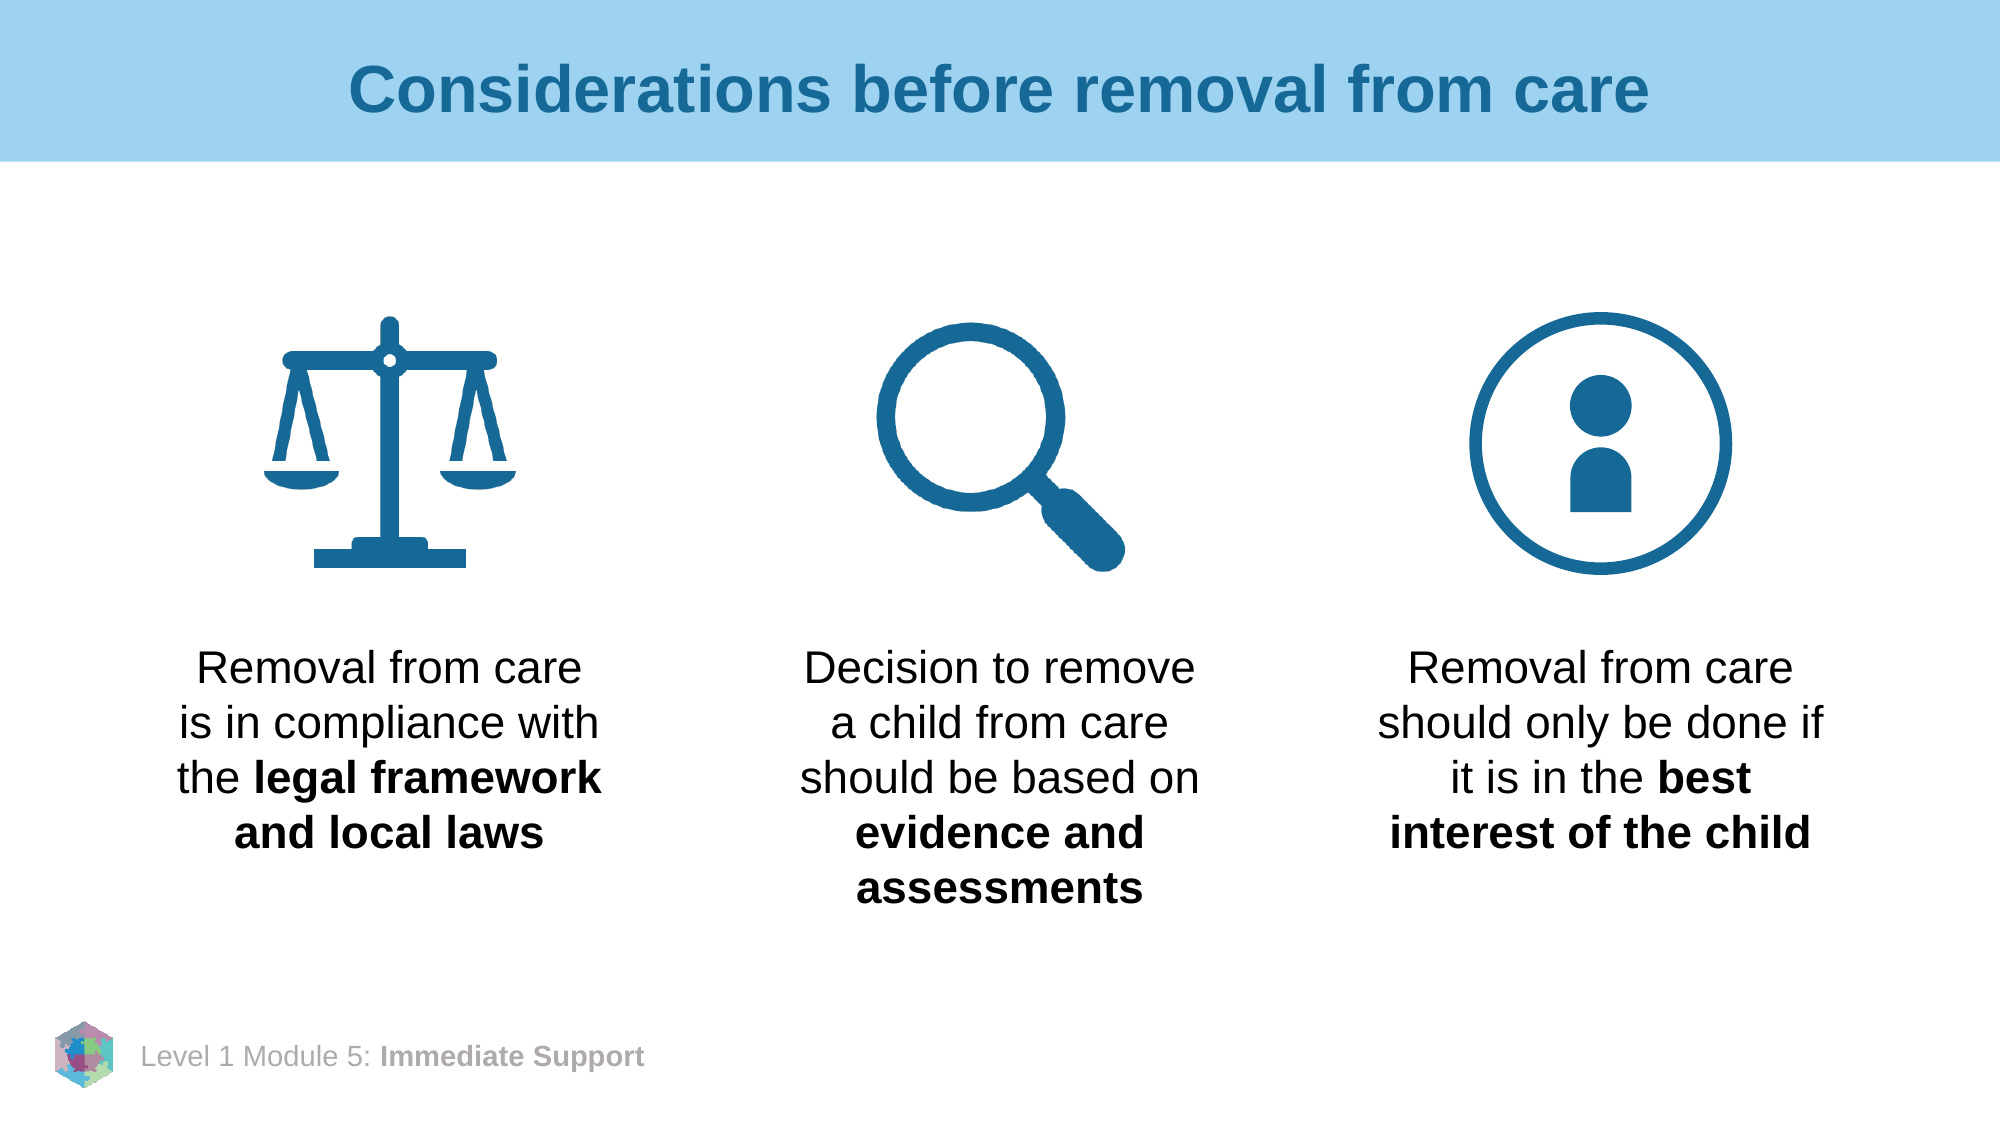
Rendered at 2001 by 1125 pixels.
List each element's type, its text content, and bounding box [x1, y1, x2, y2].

title Considerations before removal from care [137, 19, 1863, 163]
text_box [1569, 374, 1632, 513]
text_box [1474, 317, 1728, 570]
picture [849, 295, 1151, 598]
text_box Decision to remove a child from care should be based on evidence and assessments [770, 630, 1230, 921]
picture [55, 1021, 113, 1088]
text_box Removal from care should only be done if it is in the best interest of the child [1361, 630, 1840, 865]
text_box Removal from care is in compliance with the legal framework and local laws [160, 630, 619, 865]
picture [238, 290, 541, 593]
